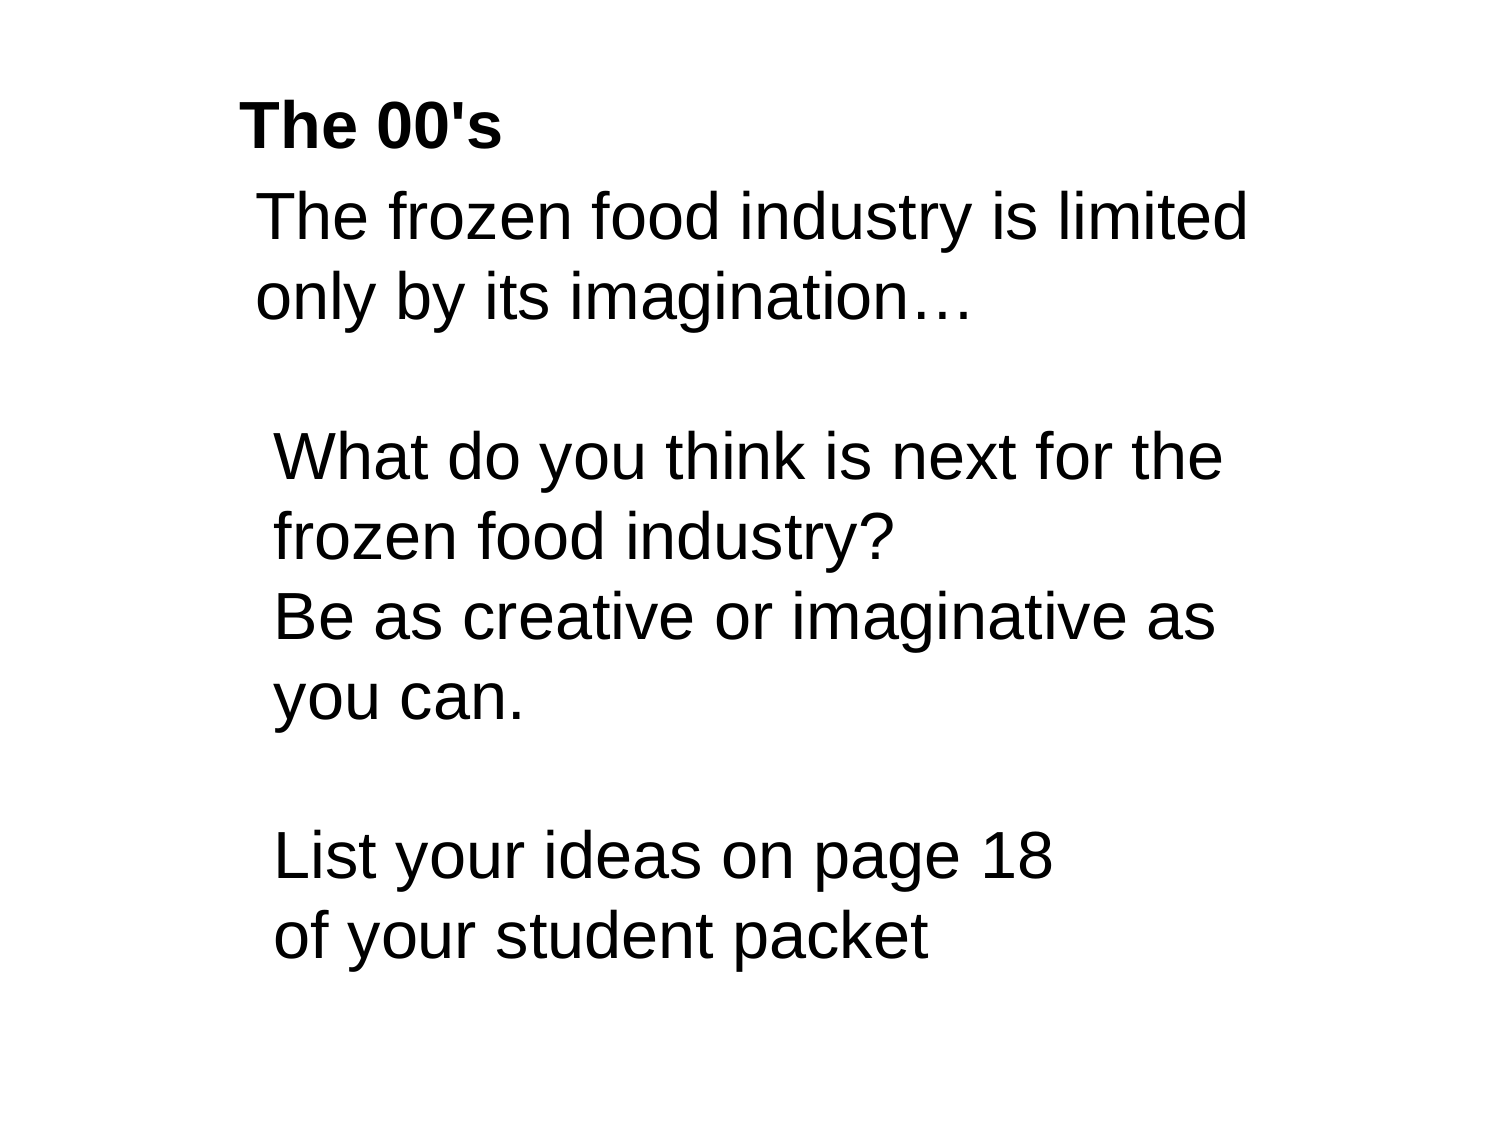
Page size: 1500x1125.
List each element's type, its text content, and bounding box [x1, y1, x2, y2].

text_box The 00's The frozen food industry is limited only by its imagination… What do you think is next for the frozen food industry? Be as creative or imaginative as you can. List your ideas on page 18 of your student packet [0, 74, 1338, 980]
